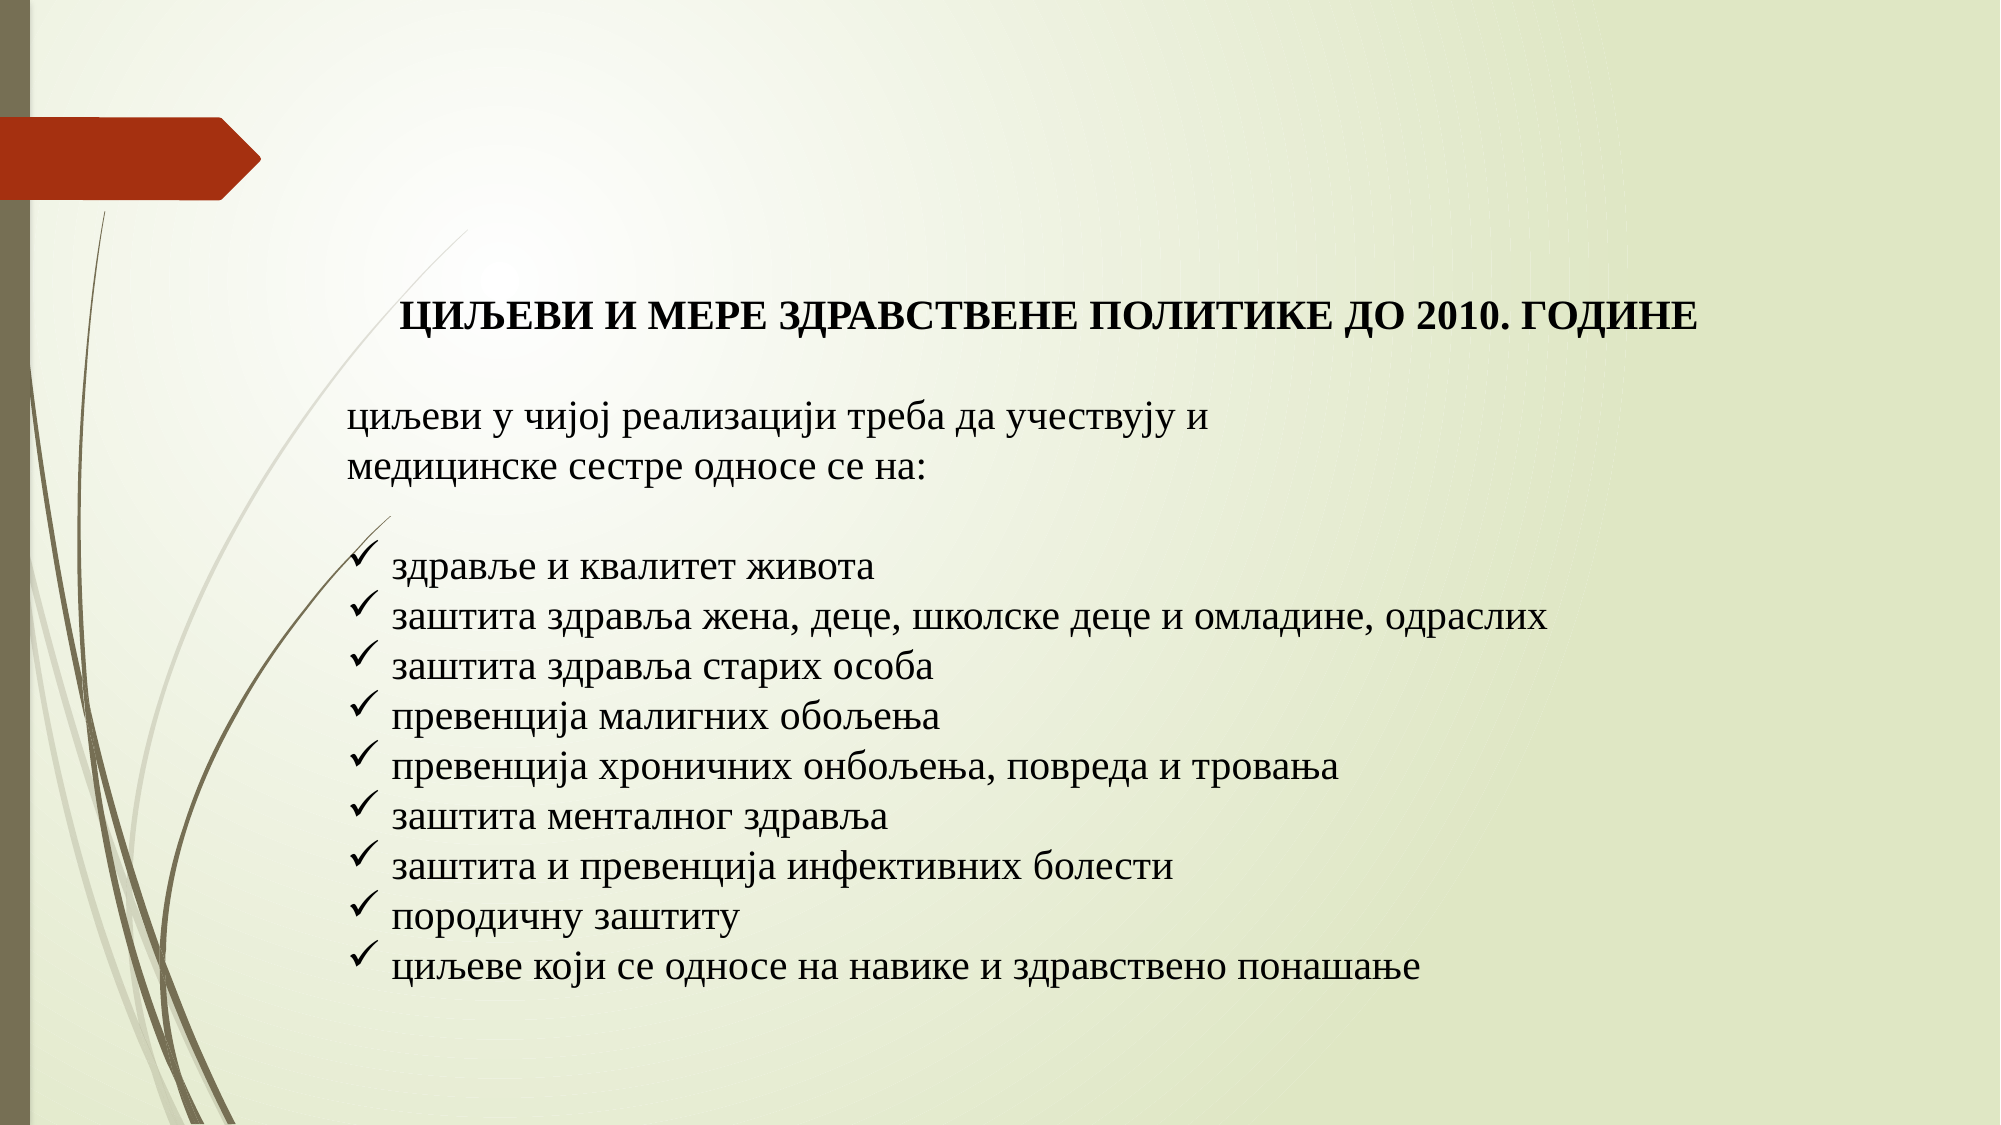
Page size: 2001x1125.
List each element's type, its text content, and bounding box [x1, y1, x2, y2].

text_box ЦИЉЕВИ И МЕРЕ ЗДРАВСТВЕНЕ ПОЛИТИКЕ ДО 2010. ГОДИНЕ циљеви у чијој реализацији треба да учествују и медицинске сестре односе се на: здравље и квалитет живота заштита здравља жена, деце, школске деце и омладине, одраслих заштита здравља старих особа превенција малигних обољења превенција хроничних онбољења, повреда и тровања заштита менталног здравља заштита и превенција инфективних болести породичну заштиту циљеве који се односе на навике и здравствено понашање [332, 140, 1688, 1090]
